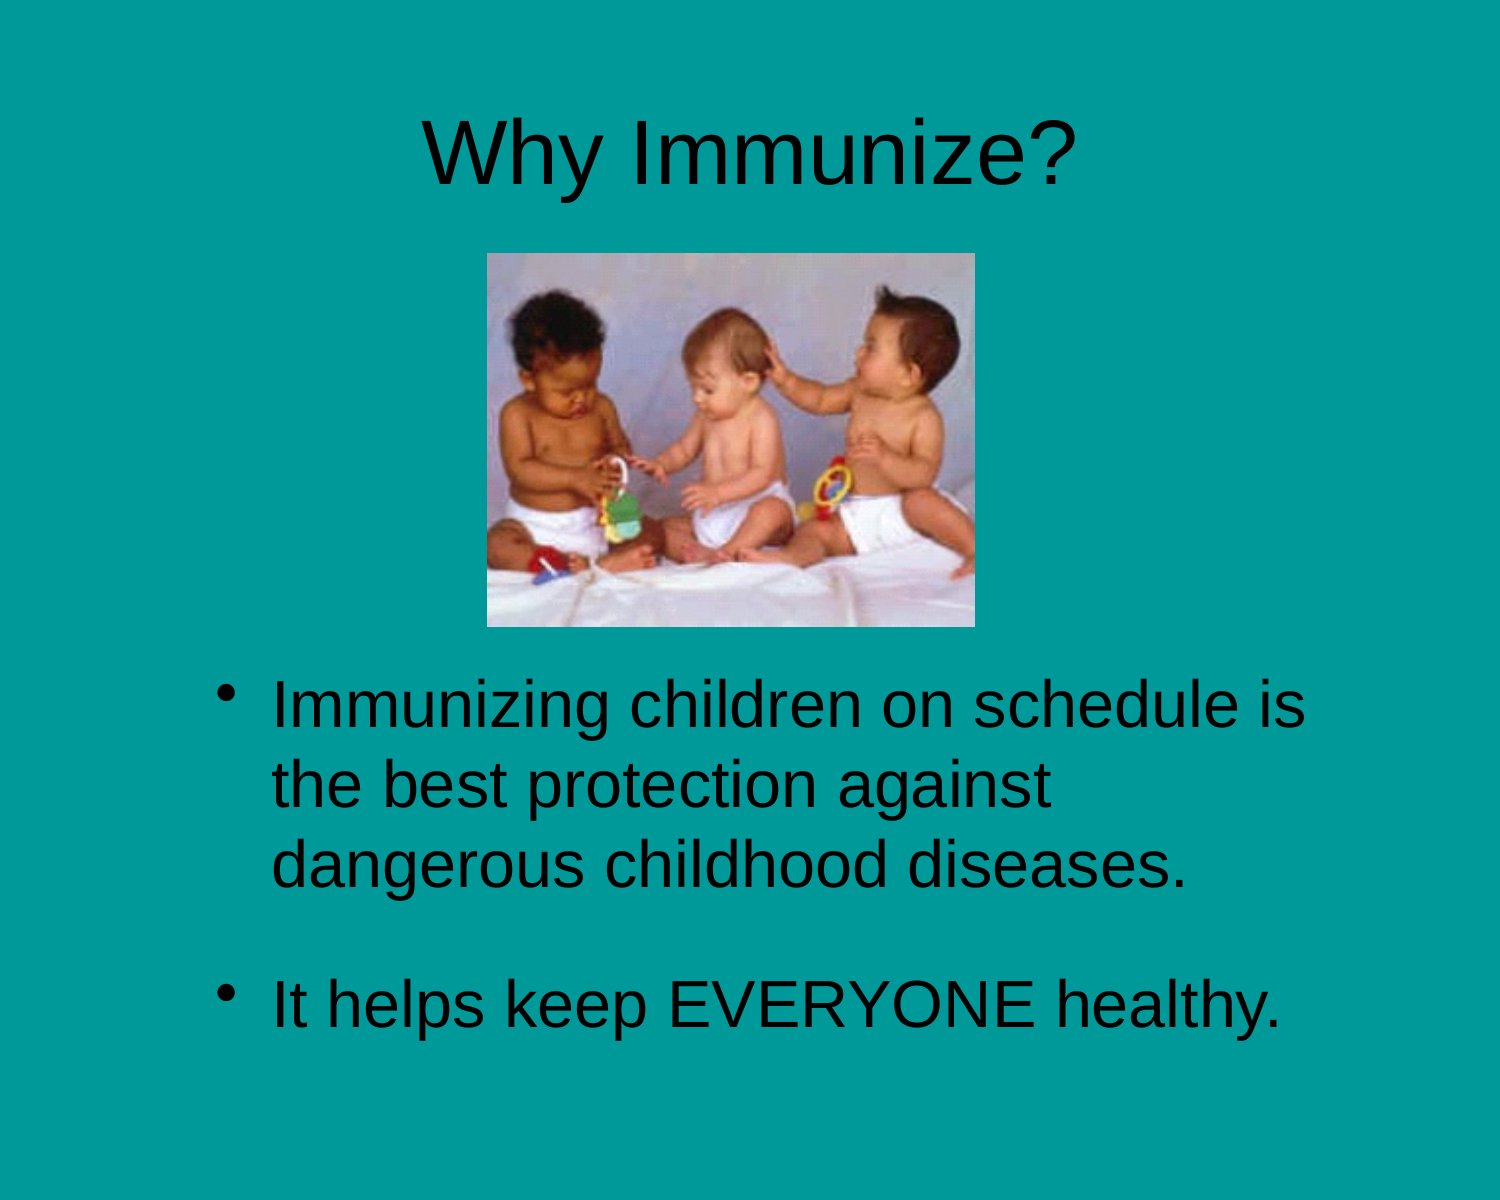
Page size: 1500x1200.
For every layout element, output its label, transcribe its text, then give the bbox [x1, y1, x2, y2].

list Immunizing children on schedule is the best protection against dangerous childhood diseases. It helps keep EVERYONE healthy. [200, 653, 1363, 1160]
picture [487, 253, 976, 627]
title Why Immunize? [75, 48, 1426, 249]
